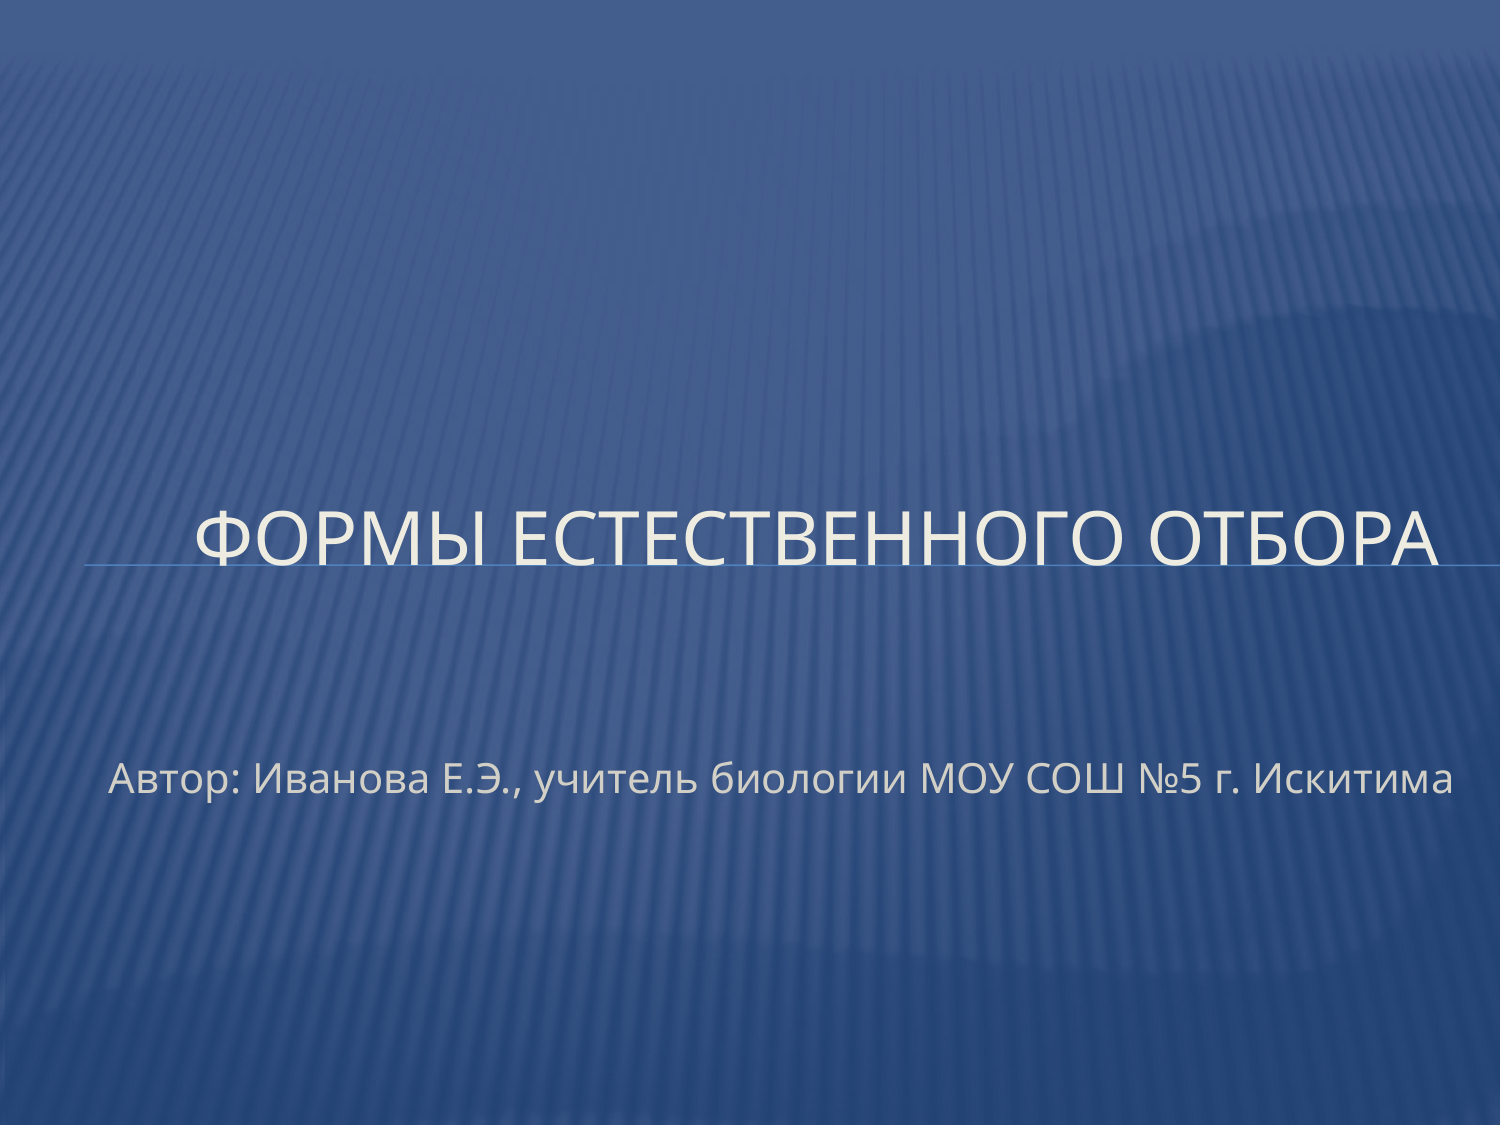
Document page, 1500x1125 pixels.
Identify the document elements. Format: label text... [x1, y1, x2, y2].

list Автор: Иванова Е.Э., учитель биологии МОУ СОШ №5 г. Искитима [82, 609, 1470, 810]
title Формы естественного отбора [29, 483, 1455, 678]
